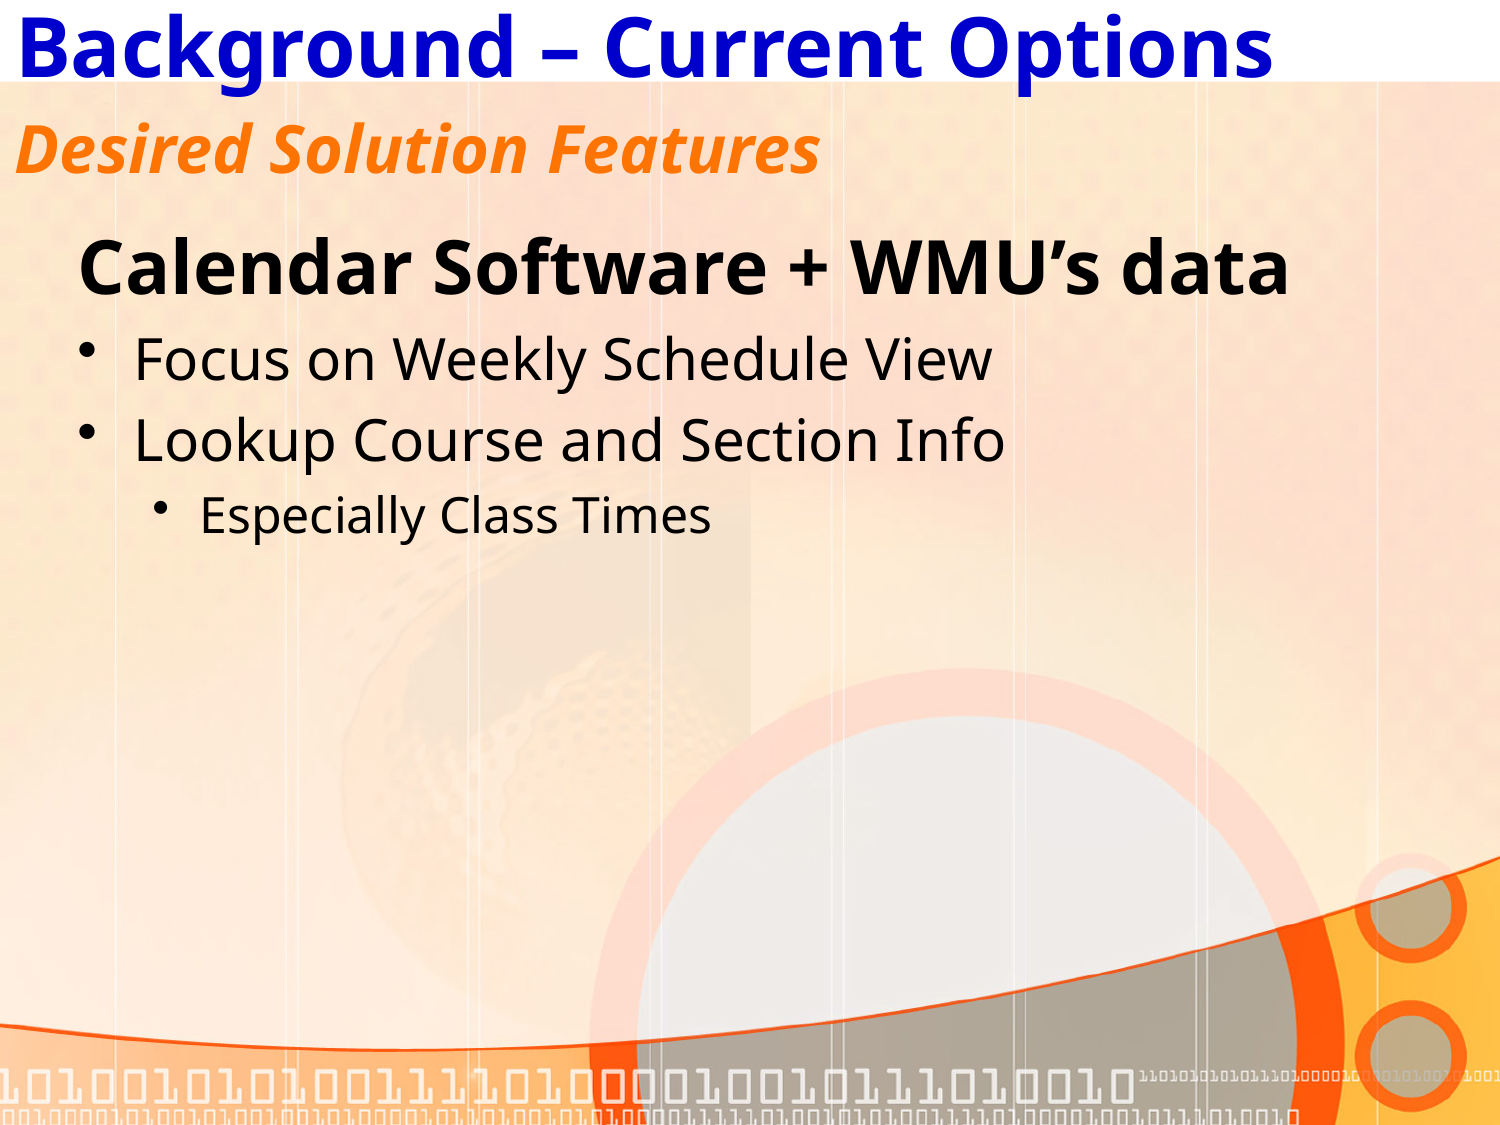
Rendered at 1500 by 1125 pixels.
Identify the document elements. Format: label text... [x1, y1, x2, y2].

picture [0, 101, 1500, 1125]
title Background – Current Options [0, 0, 1500, 101]
text_box Desired Solution Features [0, 99, 1475, 195]
list Calendar Software + WMU’s data Focus on Weekly Schedule View Lookup Course and Section Info Especially Class Times [62, 212, 1426, 976]
